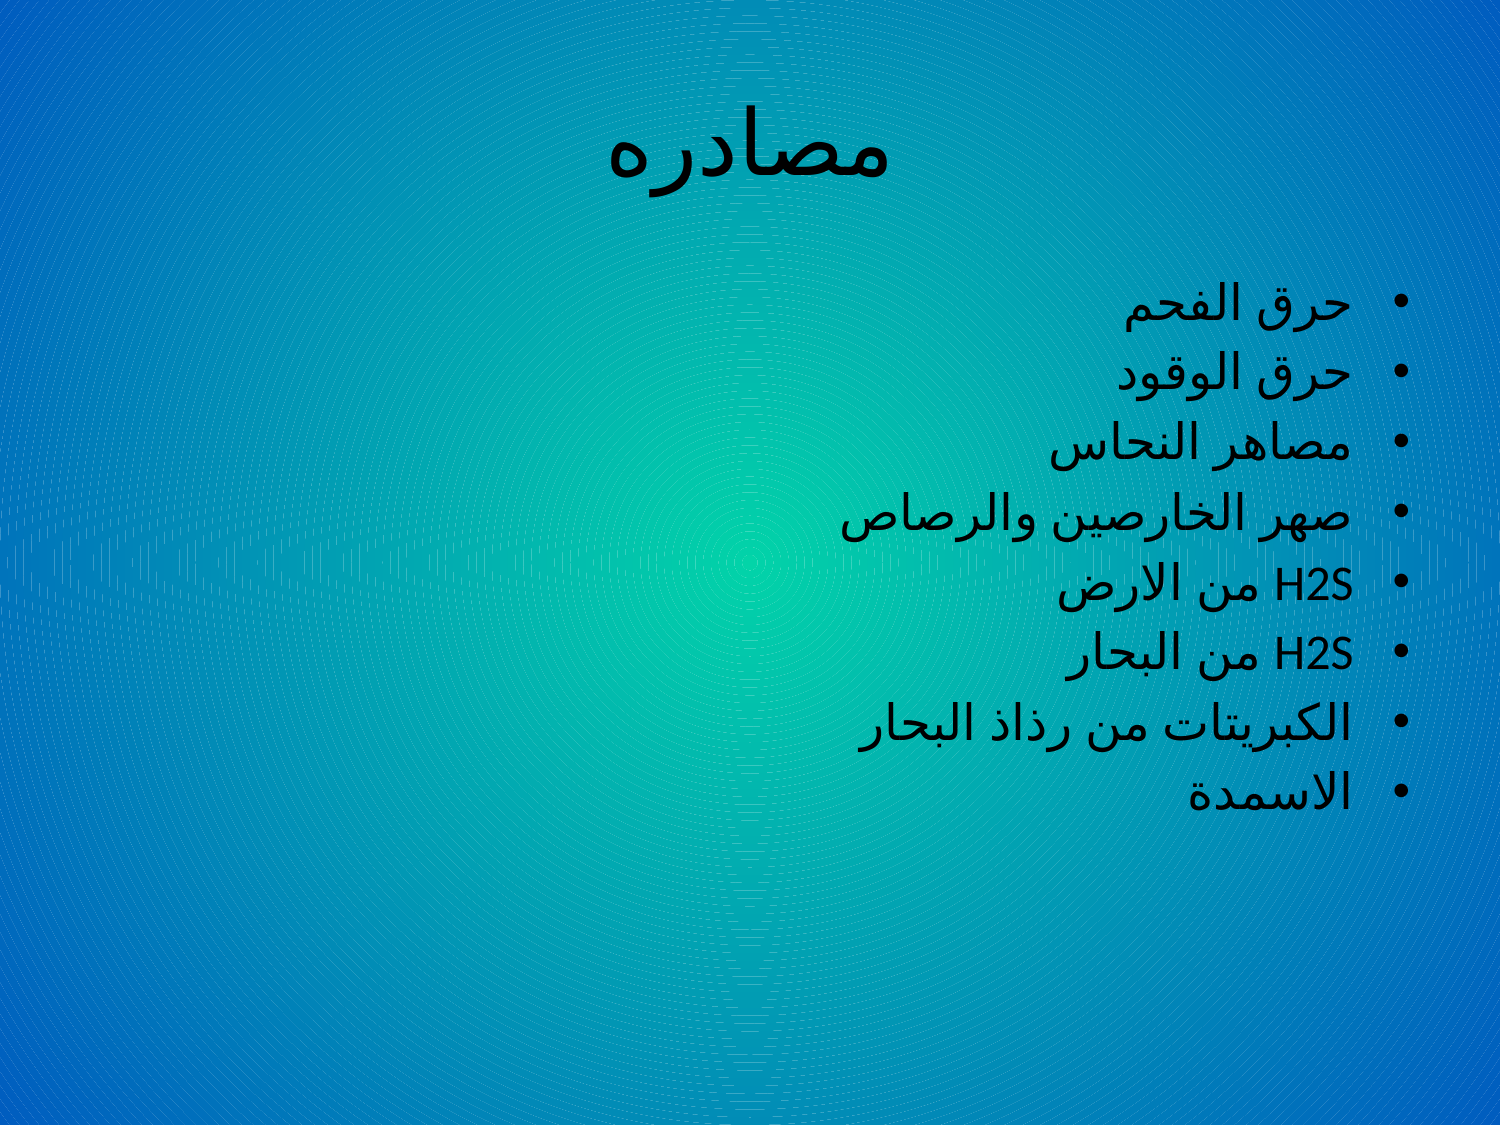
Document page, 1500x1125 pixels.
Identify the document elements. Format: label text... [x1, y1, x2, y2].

list حرق الفحم حرق الوقود مصاهر النحاس صهر الخارصين والرصاص H2S من الارض H2S من البحار الكبريتات من رذاذ البحار الاسمدة [75, 262, 1425, 1005]
title مصادره [75, 45, 1425, 233]
